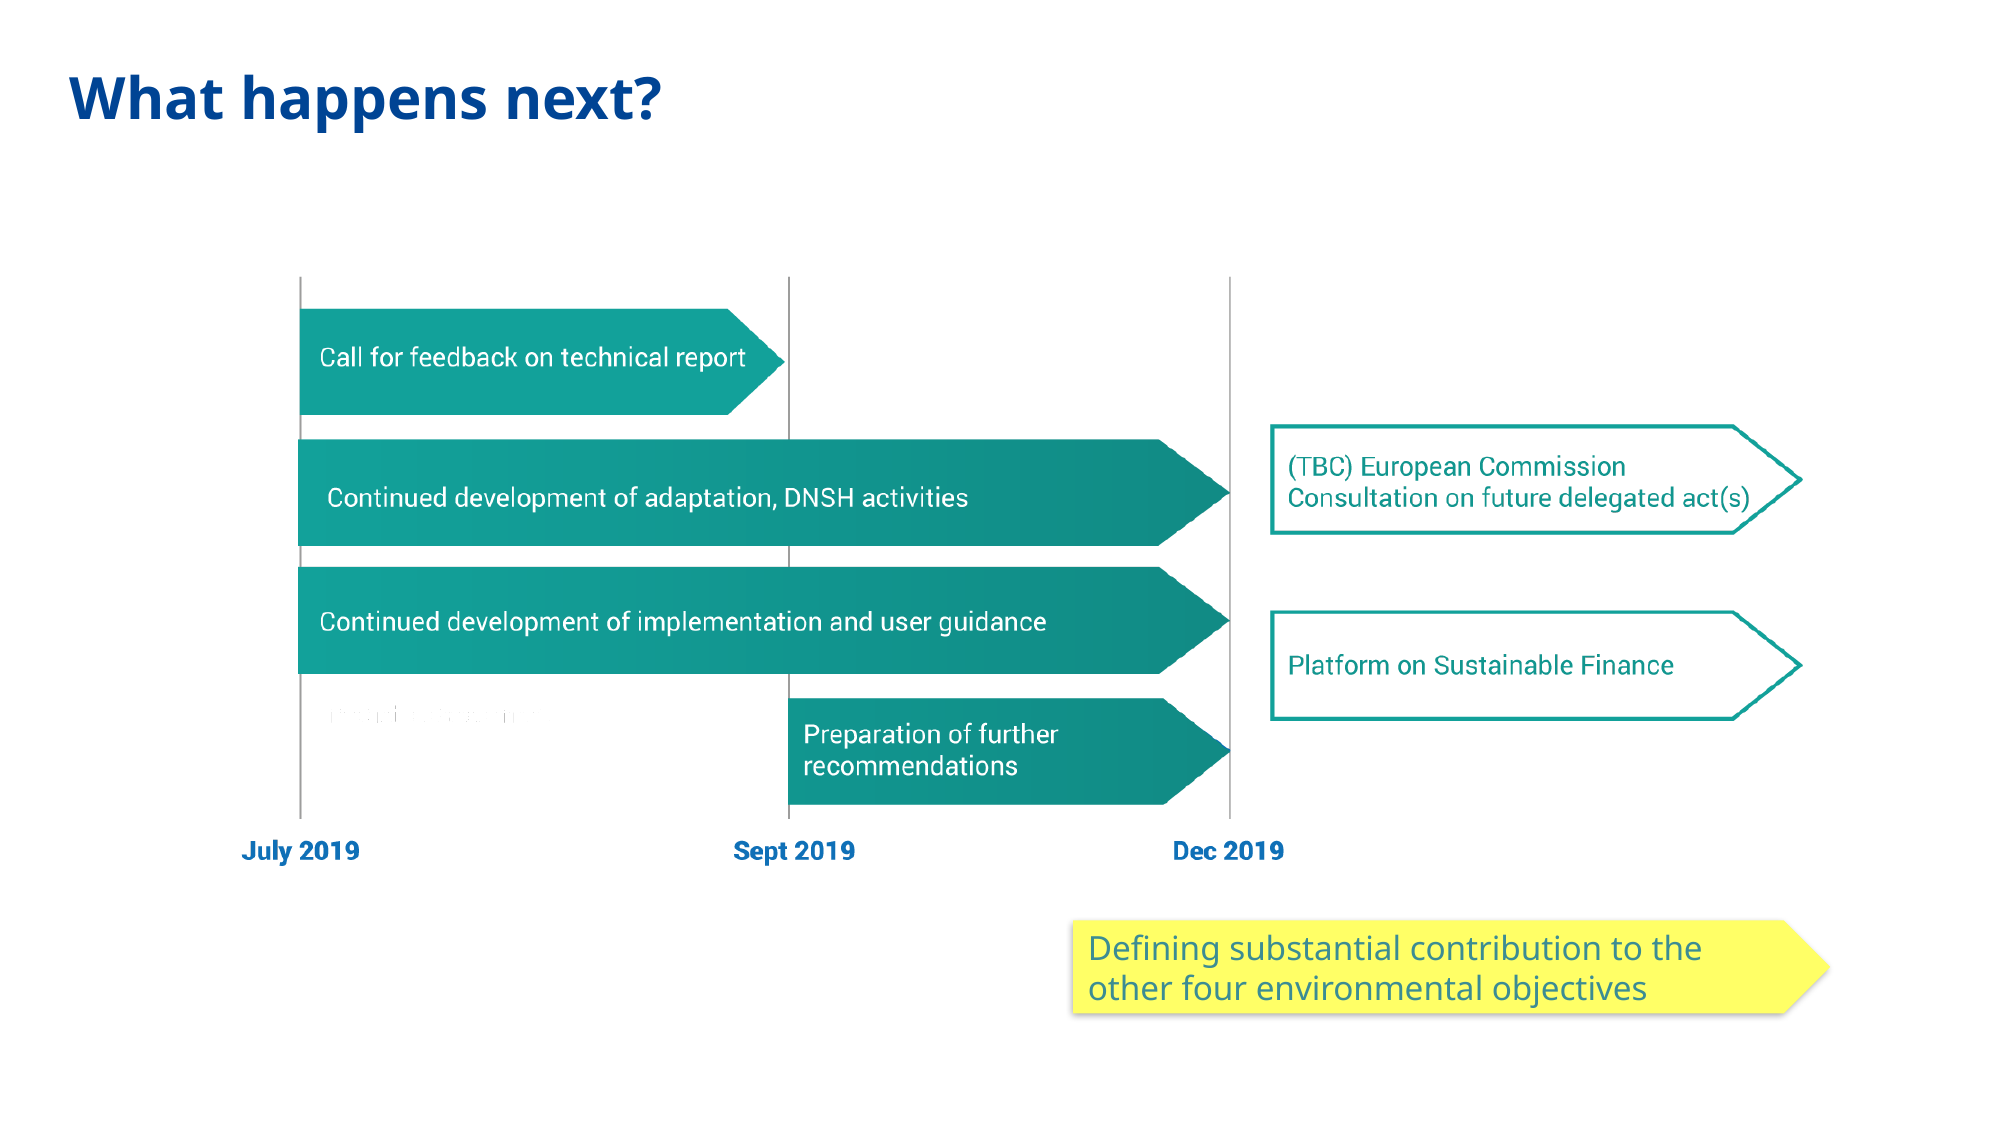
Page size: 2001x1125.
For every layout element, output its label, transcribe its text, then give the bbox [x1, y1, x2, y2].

text_box Defining substantial contribution to the other four environmental objectives [1072, 919, 1831, 1015]
picture [240, 275, 1803, 867]
title What happens next? [54, 42, 1958, 150]
